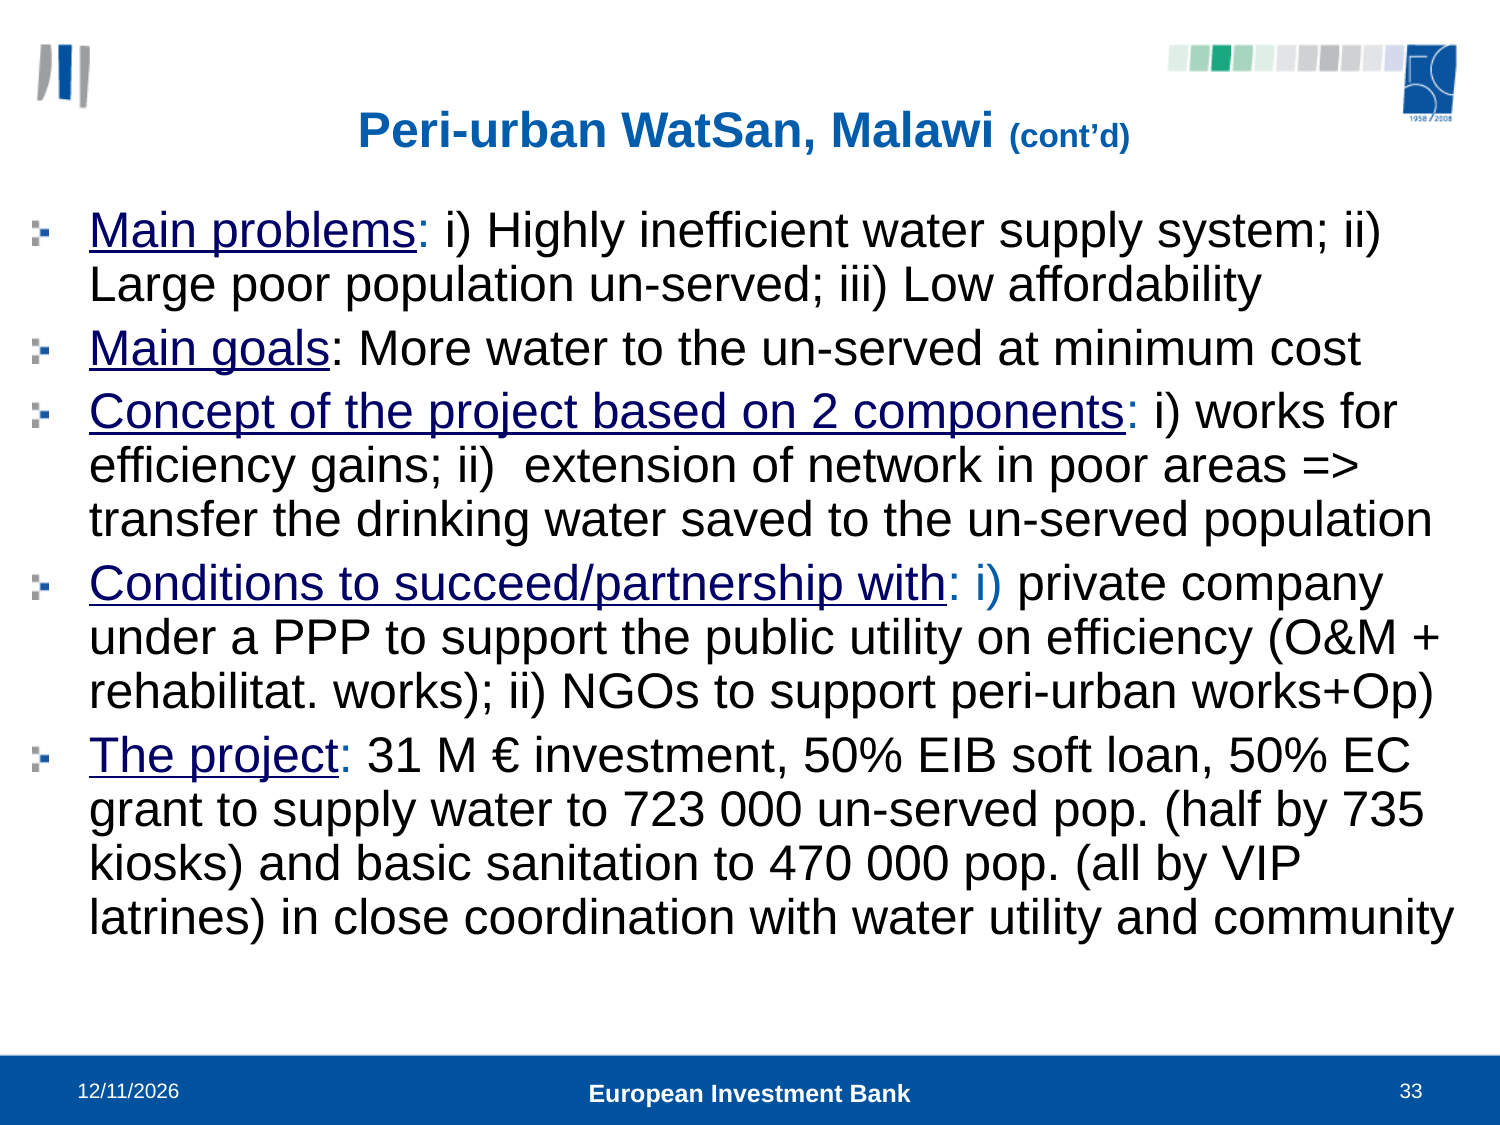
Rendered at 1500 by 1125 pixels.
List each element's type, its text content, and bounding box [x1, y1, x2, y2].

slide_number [62, 1070, 226, 1125]
list Main problems: i) Highly inefficient water supply system; ii) Large poor population un-served; iii) Low affordability Main goals: More water to the un-served at minimum cost Concept of the project based on 2 components: i) works for efficiency gains; ii) extension of network in poor areas => transfer the drinking water saved to the un-served population Conditions to succeed/partnership with: i) private company under a PPP to support the public utility on efficiency (O&M + rehabilitat. works); ii) NGOs to support peri-urban works+Op) The project: 31 M € investment, 50% EIB soft loan, 50% EC grant to supply water to 723 000 un-served pop. (half by 735 kiosks) and basic sanitation to 470 000 pop. (all by VIP latrines) in close coordination with water utility and community [17, 196, 1483, 1024]
title Peri-urban WatSan, Malawi (cont’d) [29, 89, 1460, 185]
slide_number 33 [1274, 1070, 1438, 1125]
footer European Investment Bank [229, 1070, 1271, 1125]
picture [0, 0, 1500, 1125]
